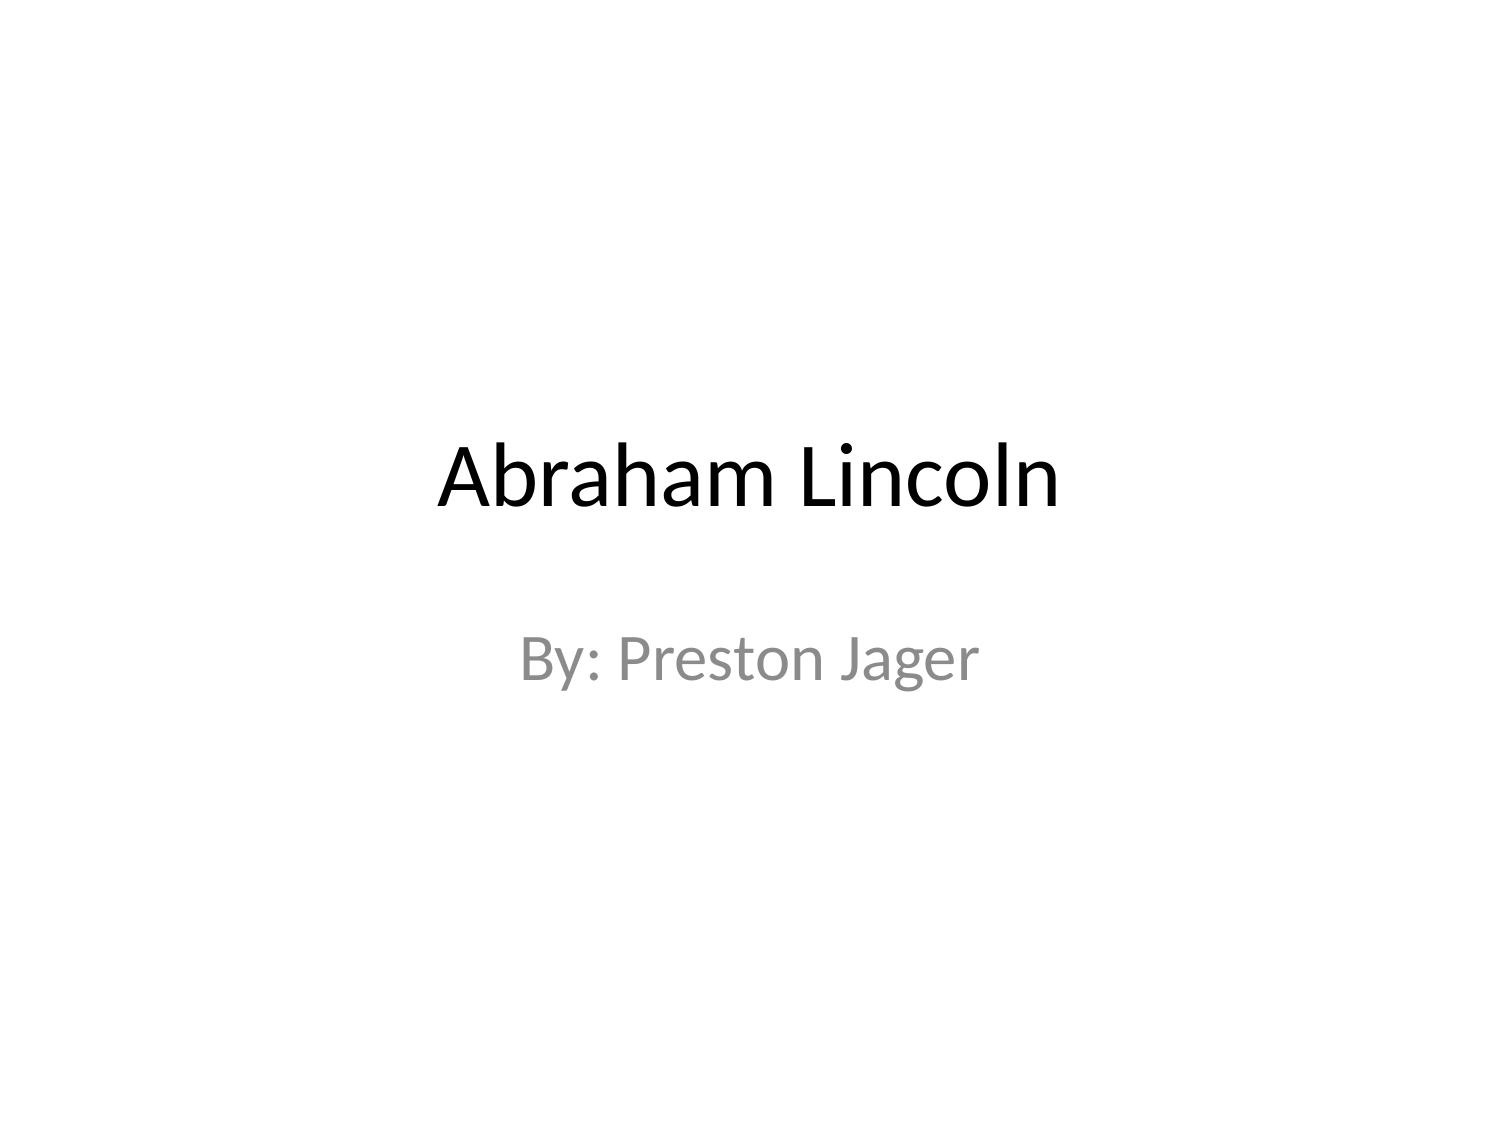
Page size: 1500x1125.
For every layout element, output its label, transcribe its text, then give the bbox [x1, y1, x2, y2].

title Abraham Lincoln [112, 349, 1388, 591]
subtitle By: Preston Jager [225, 512, 1275, 925]
